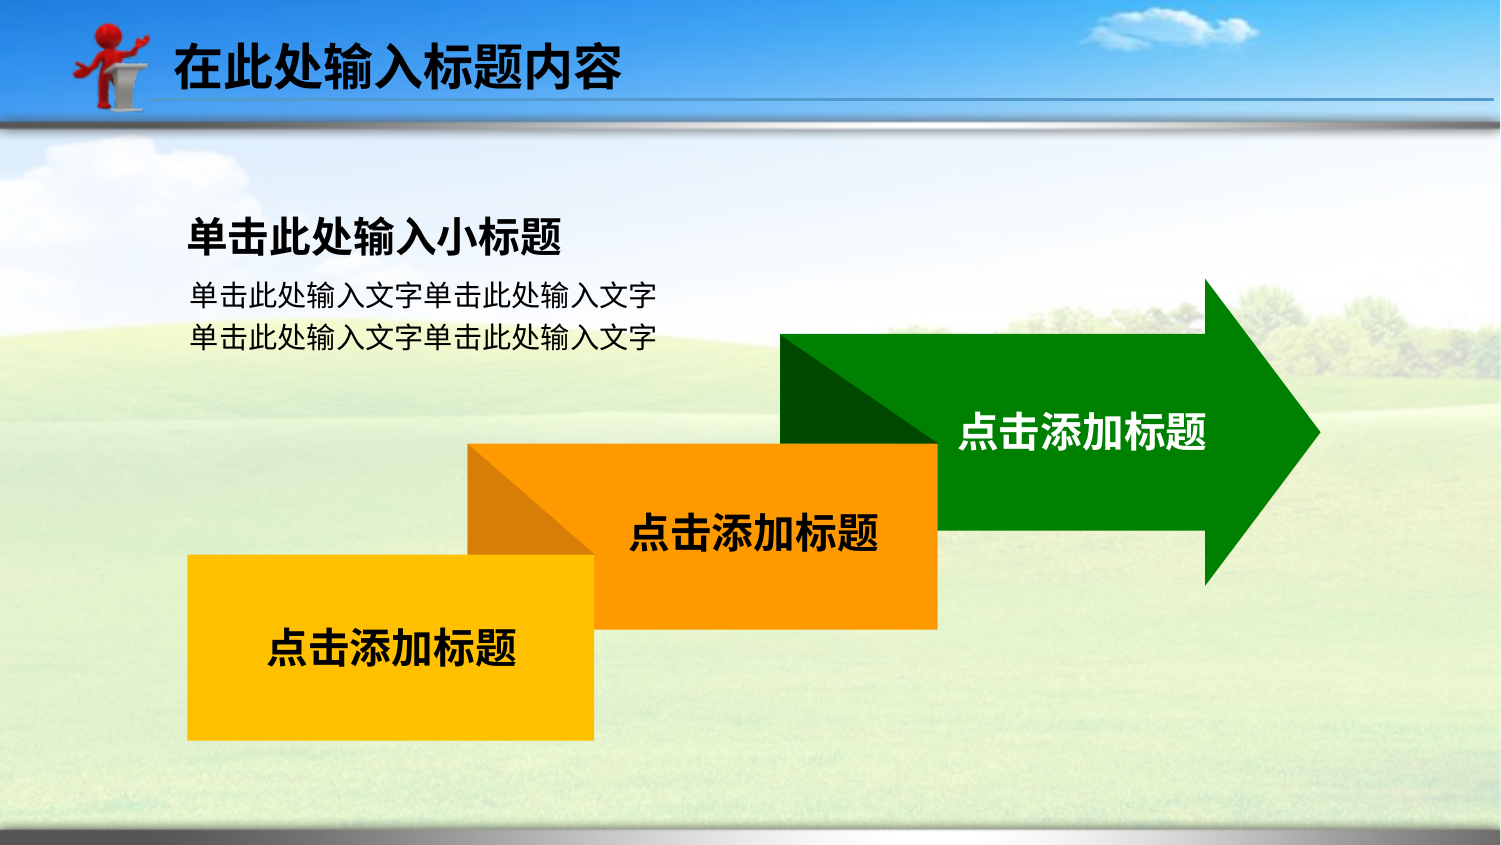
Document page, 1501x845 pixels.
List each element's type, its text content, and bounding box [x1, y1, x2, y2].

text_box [779, 278, 1322, 587]
text_box 单击此处输入小标题 [169, 200, 580, 260]
text_box 在此处输入标题内容 [108, 28, 688, 103]
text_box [467, 443, 939, 631]
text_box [186, 553, 595, 742]
picture [0, 0, 1501, 845]
text_box 单击此处输入文字单击此处输入文字 单击此处输入文字单击此处输入文字 [156, 262, 691, 404]
